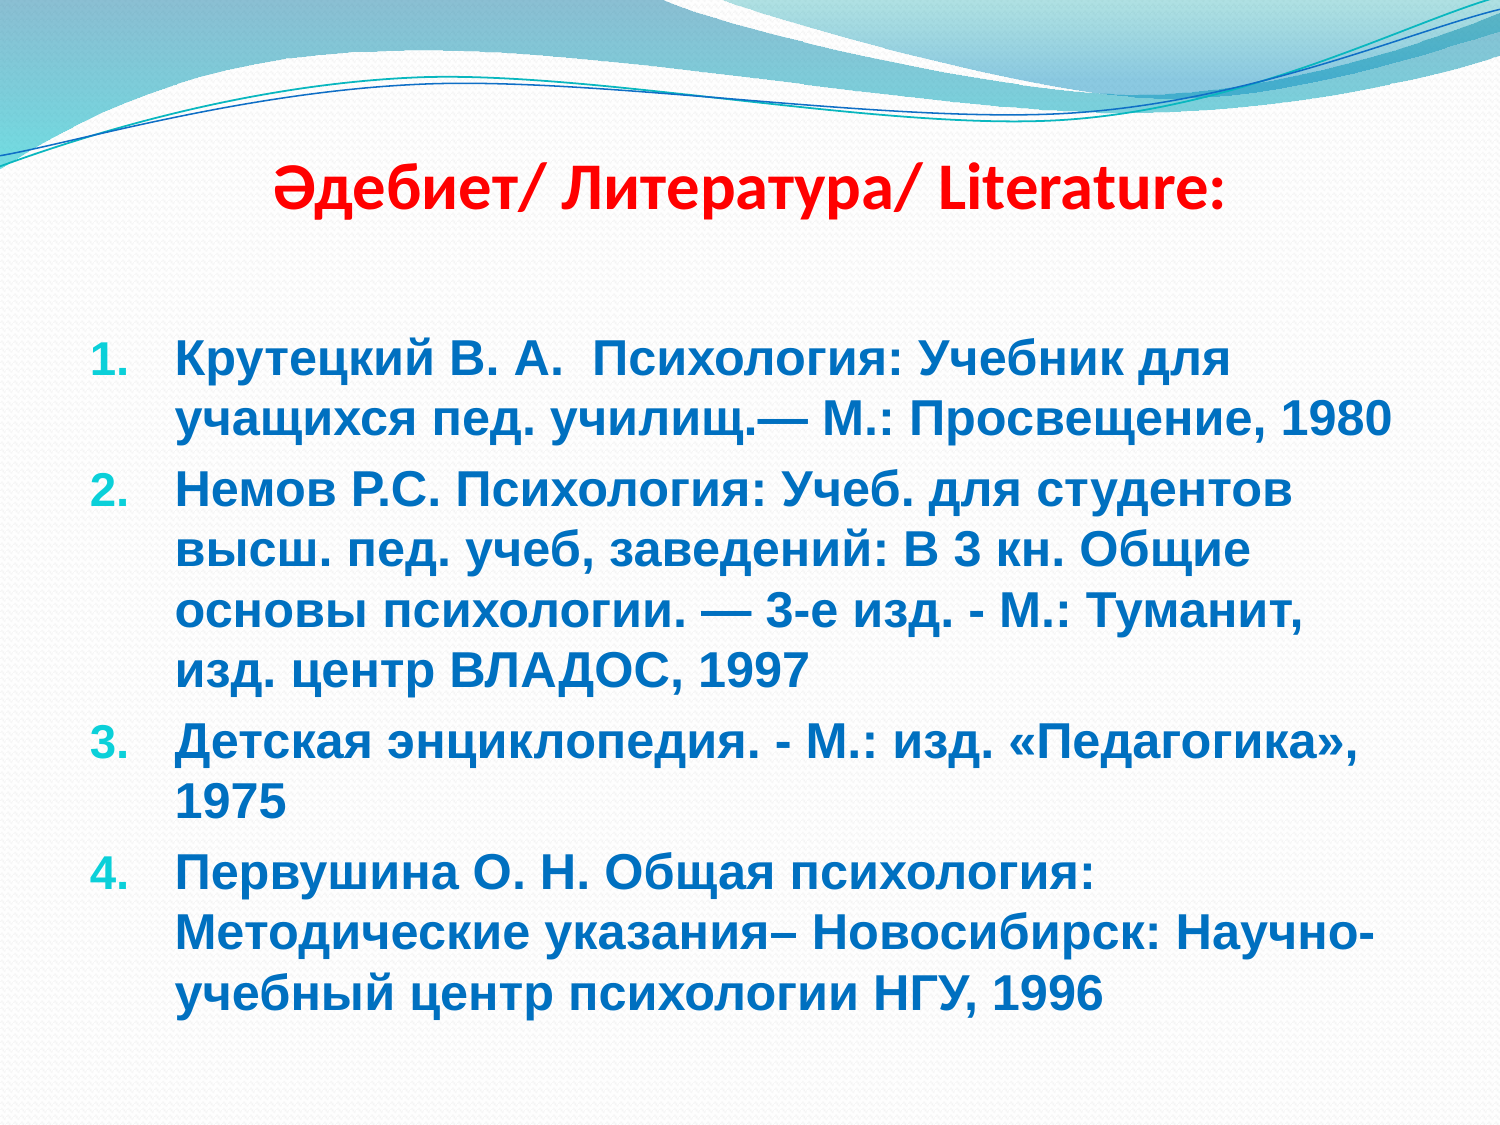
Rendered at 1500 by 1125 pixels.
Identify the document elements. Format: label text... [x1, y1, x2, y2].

list Крутецкий В. А. Психология: Учебник для учащихся пед. училищ.— М.: Просвещение, 1980 Немов Р.С. Психология: Учеб. для студентов высш. пед. учеб, заведений: В 3 кн. Общие основы психологии. — 3-е изд. - М.: Туманит, изд. центр ВЛАДОС, 1997 Детская энциклопедия. - М.: изд. «Педагогика», 1975 Первушина О. Н. Общая психология: Методические указания– Новосибирск: Научно-учебный центр психологии НГУ, 1996 [75, 317, 1425, 1038]
title Әдебиет/ Литература/ Literature: [75, 115, 1425, 303]
